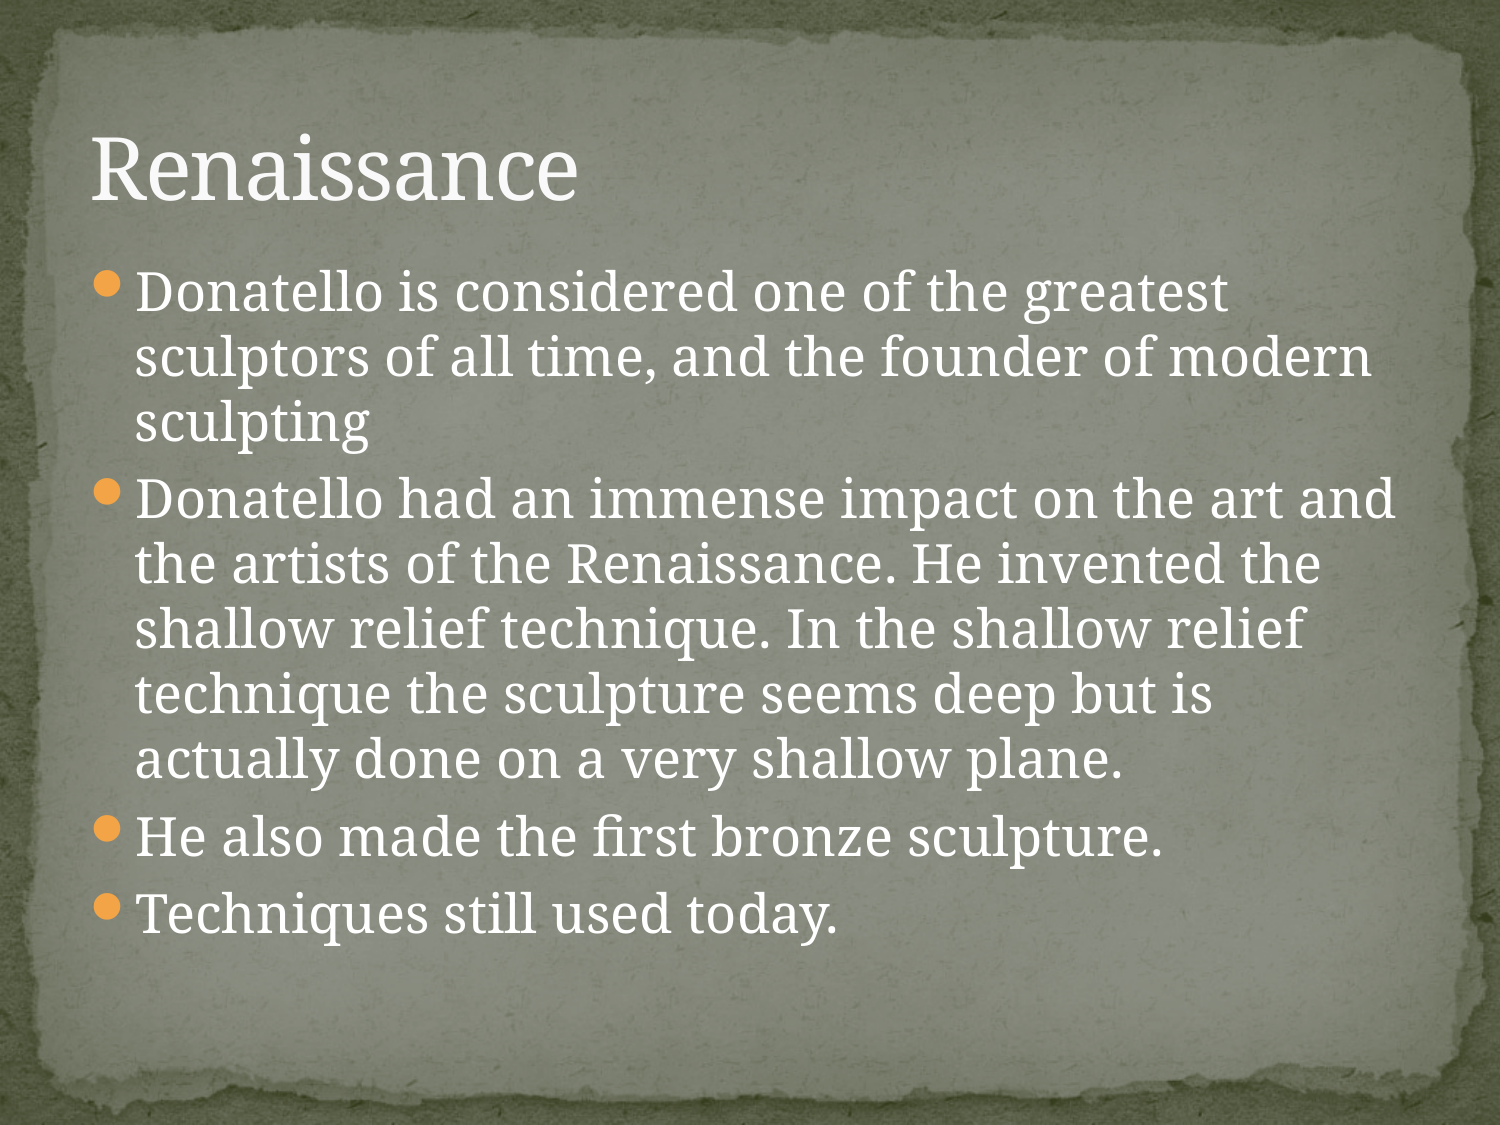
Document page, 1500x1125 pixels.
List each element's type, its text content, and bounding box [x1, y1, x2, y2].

list Donatello is considered one of the greatest sculptors of all time, and the founder of modern sculpting Donatello had an immense impact on the art and the artists of the Renaissance. He invented the shallow relief technique. In the shallow relief technique the sculpture seems deep but is actually done on a very shallow plane. He also made the first bronze sculpture. Techniques still used today. [75, 249, 1425, 1000]
title Renaissance [74, 24, 1425, 225]
